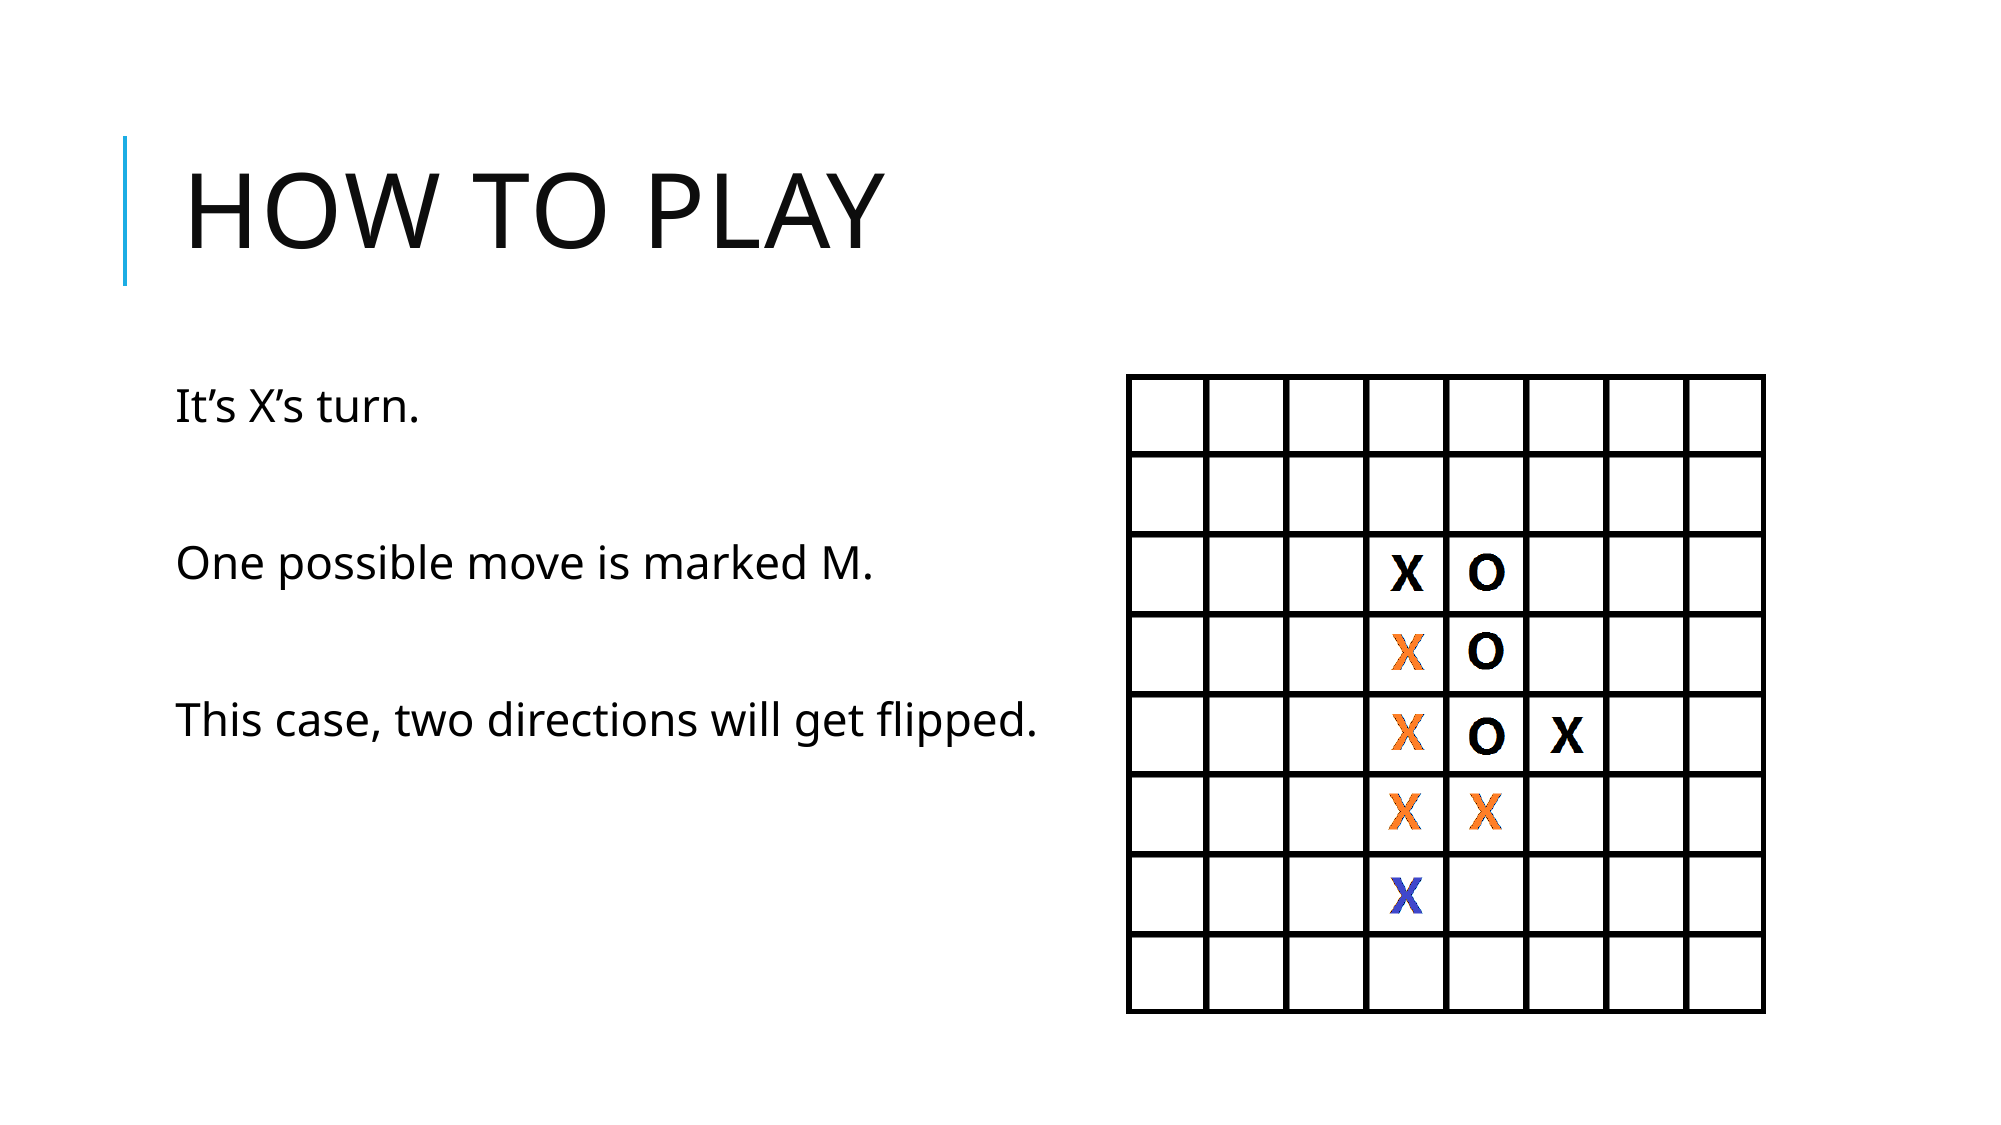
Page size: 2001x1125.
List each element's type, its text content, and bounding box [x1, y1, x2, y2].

picture [1126, 374, 1766, 1014]
list It’s X’s turn. One possible move is marked M. This case, two directions will get flipped. [168, 375, 1763, 1035]
title How to play [168, 96, 1763, 342]
